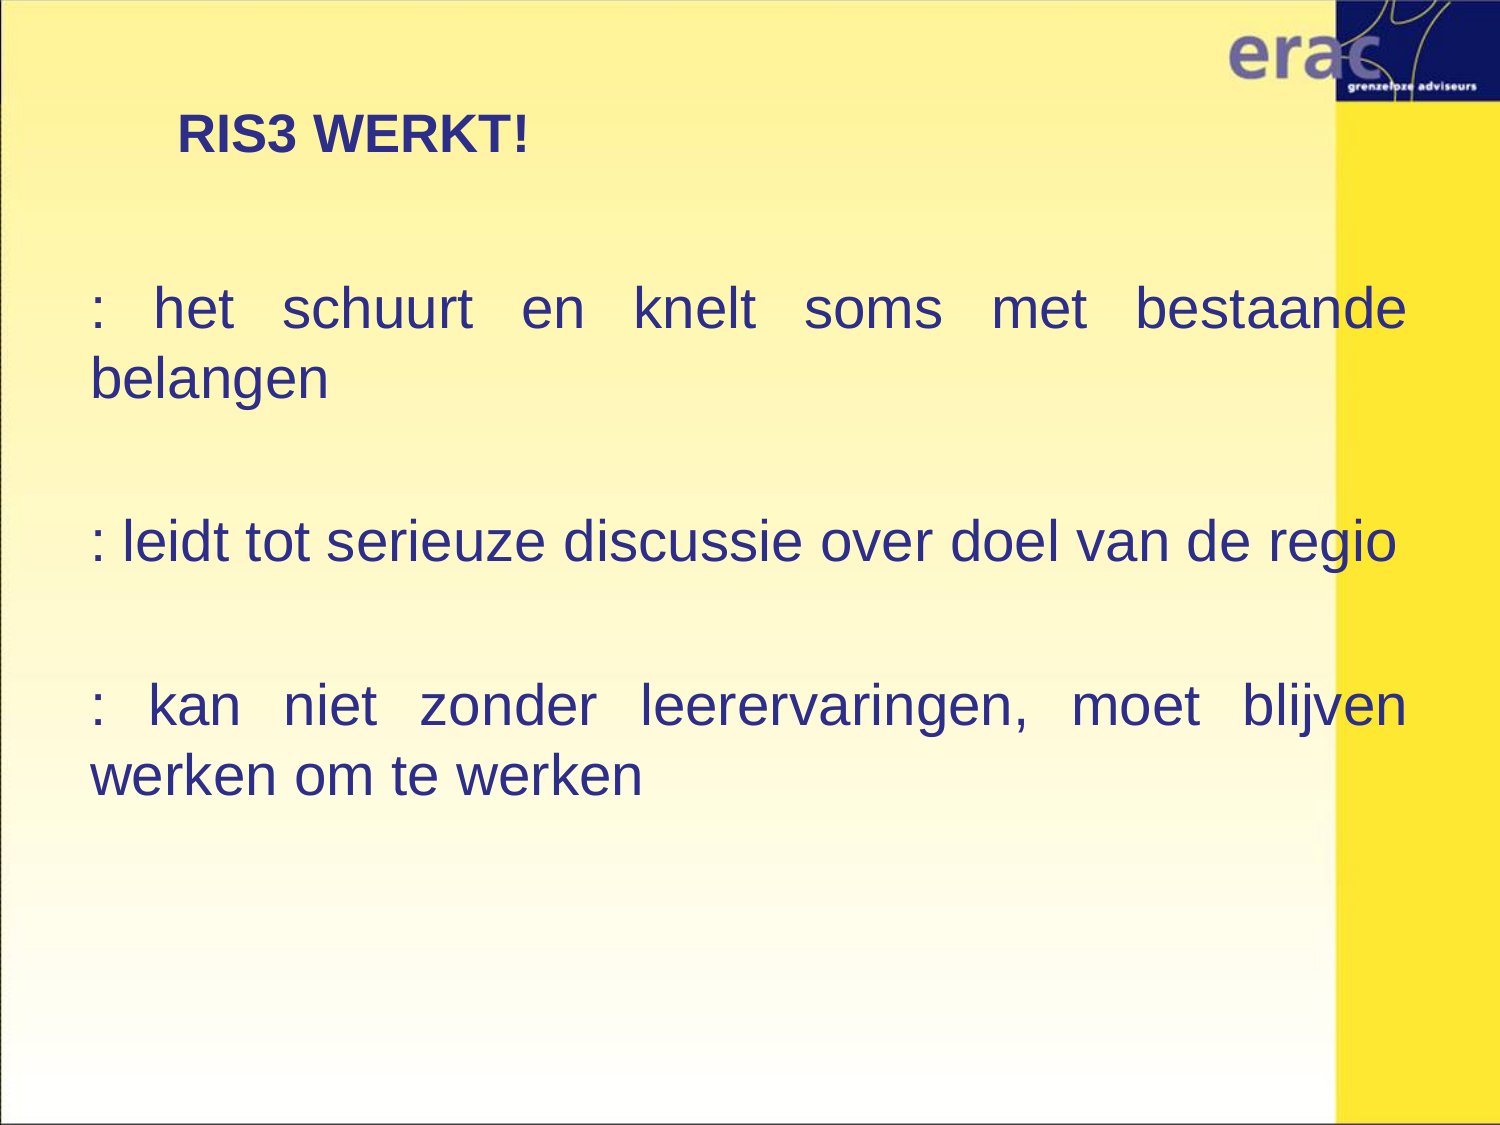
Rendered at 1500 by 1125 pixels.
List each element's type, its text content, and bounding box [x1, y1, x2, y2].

picture [0, 0, 1500, 1125]
title RIS3 WERKT! [162, 37, 1344, 225]
list : het schuurt en knelt soms met bestaande belangen : leidt tot serieuze discussie over doel van de regio : kan niet zonder leerervaringen, moet blijven werken om te werken [75, 262, 1425, 1005]
